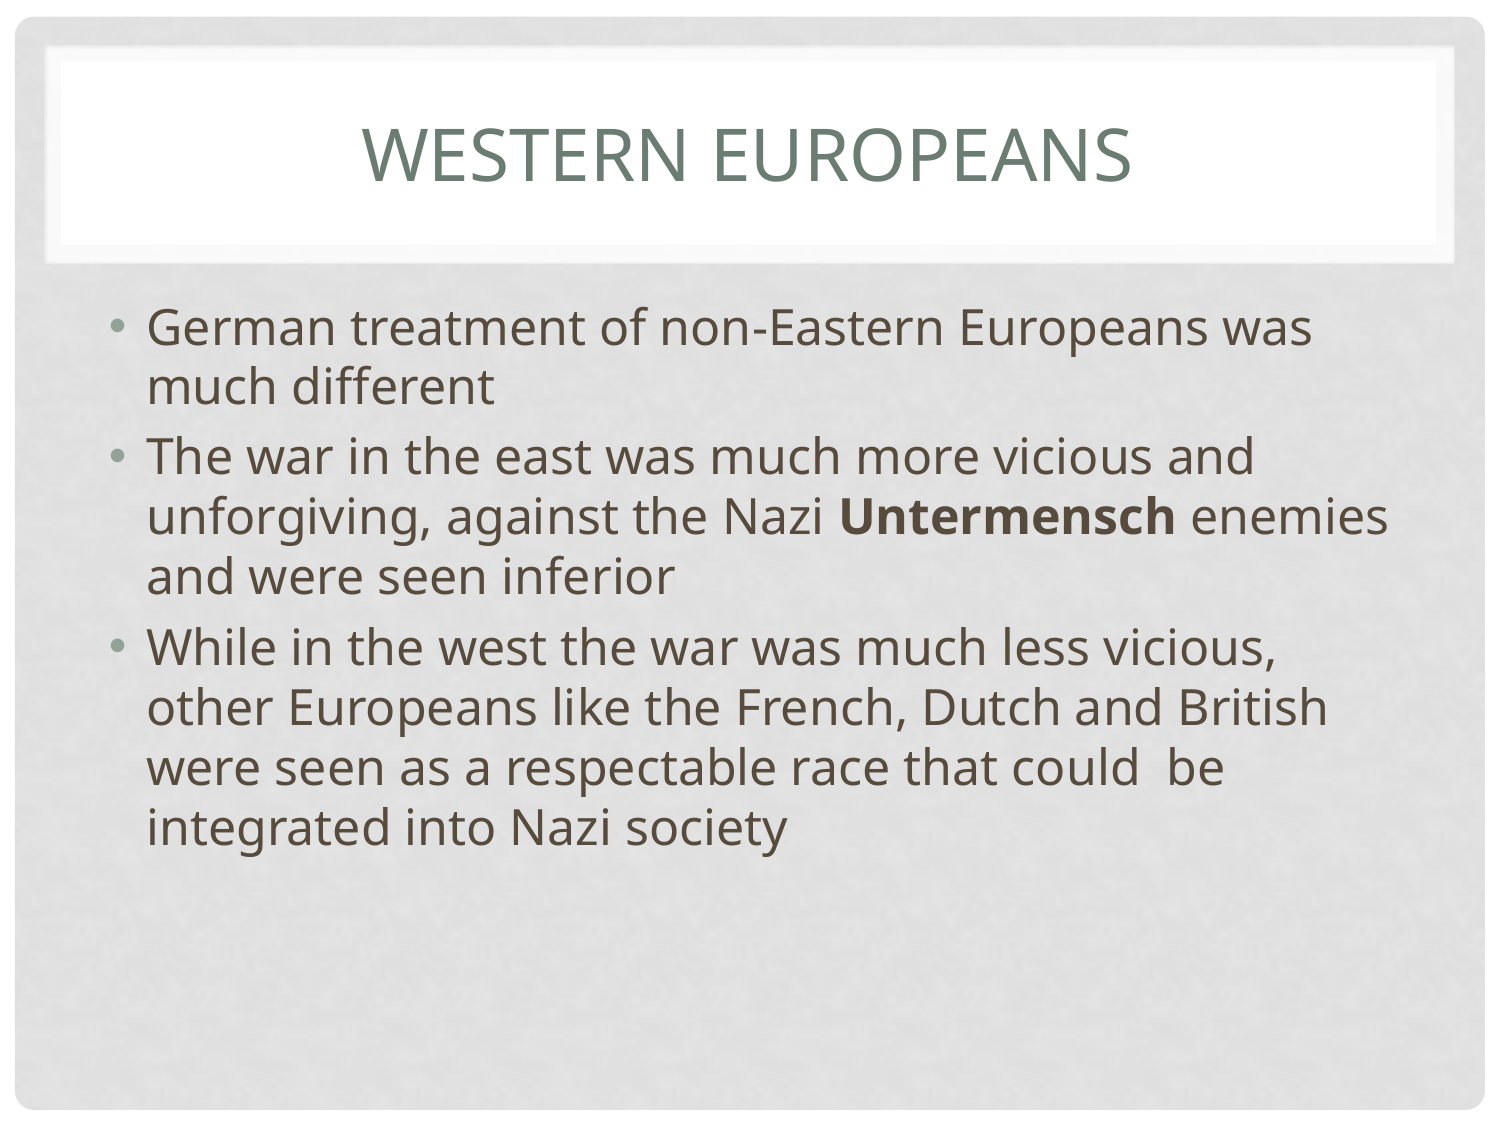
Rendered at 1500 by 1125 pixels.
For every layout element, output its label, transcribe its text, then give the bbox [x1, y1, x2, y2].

list German treatment of non-Eastern Europeans was much different The war in the east was much more vicious and unforgiving, against the Nazi Untermensch enemies and were seen inferior While in the west the war was much less vicious, other Europeans like the French, Dutch and British were seen as a respectable race that could be integrated into Nazi society [75, 287, 1425, 1005]
title Western Europeans [69, 66, 1425, 238]
